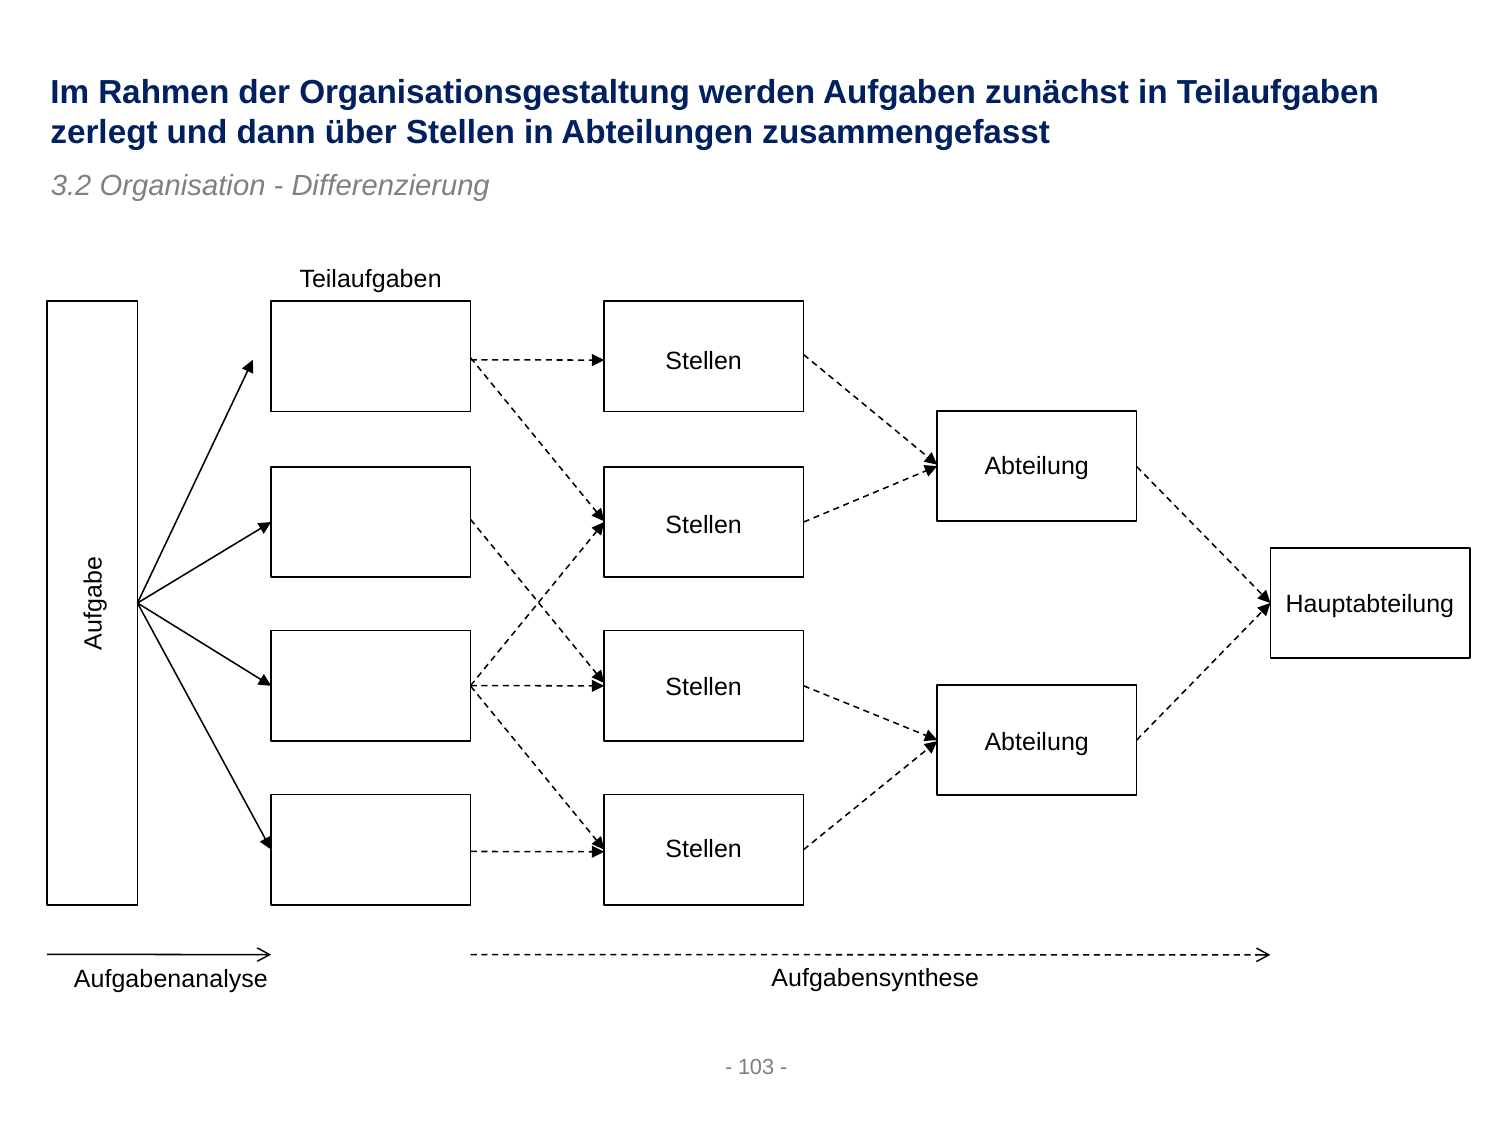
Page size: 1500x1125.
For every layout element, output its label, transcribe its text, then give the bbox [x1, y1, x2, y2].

text_box 3.2 Organisation - Differenzierung [36, 159, 506, 209]
slide_number - 103 - [599, 1045, 913, 1093]
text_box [46, 255, 1470, 1001]
text_box Im Rahmen der Organisationsgestaltung werden Aufgaben zunächst in Teilaufgaben zerlegt und dann über Stellen in Abteilungen zusammengefasst [35, 63, 1433, 158]
